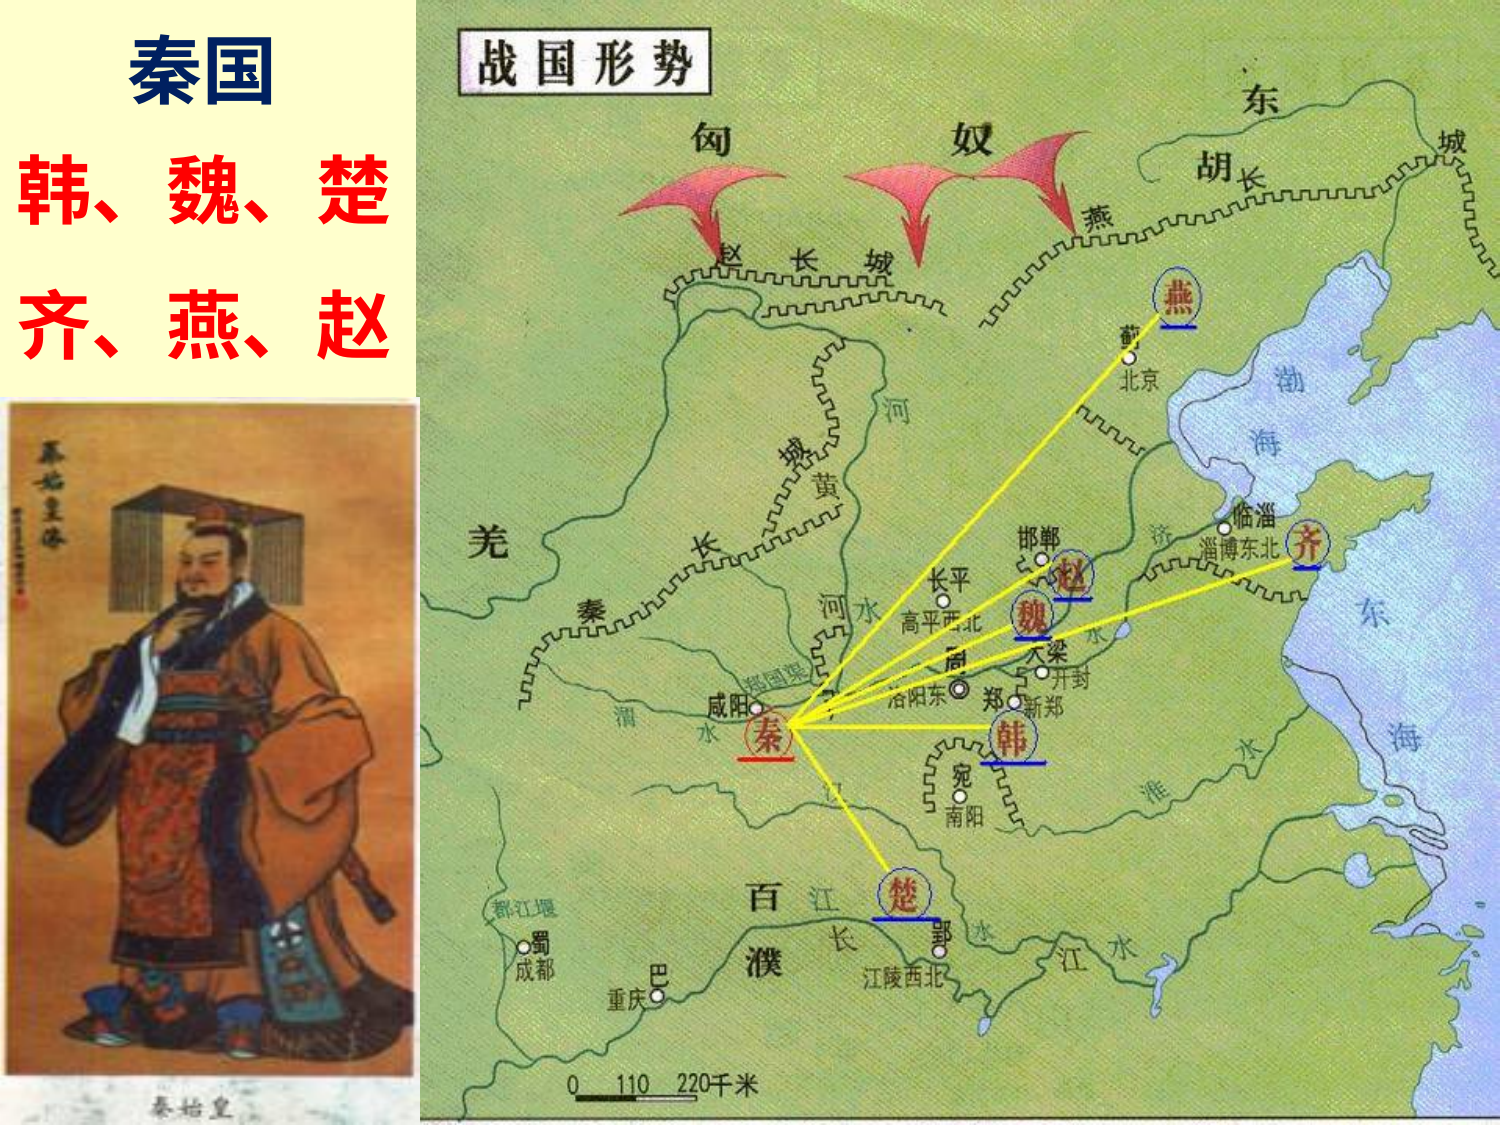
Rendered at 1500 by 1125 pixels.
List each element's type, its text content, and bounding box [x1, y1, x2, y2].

text_box 韩、魏、楚 [41, 125, 367, 251]
text_box 秦国 [64, 0, 340, 125]
picture [0, 0, 1500, 1125]
text_box 齐、燕、赵 [41, 267, 367, 380]
